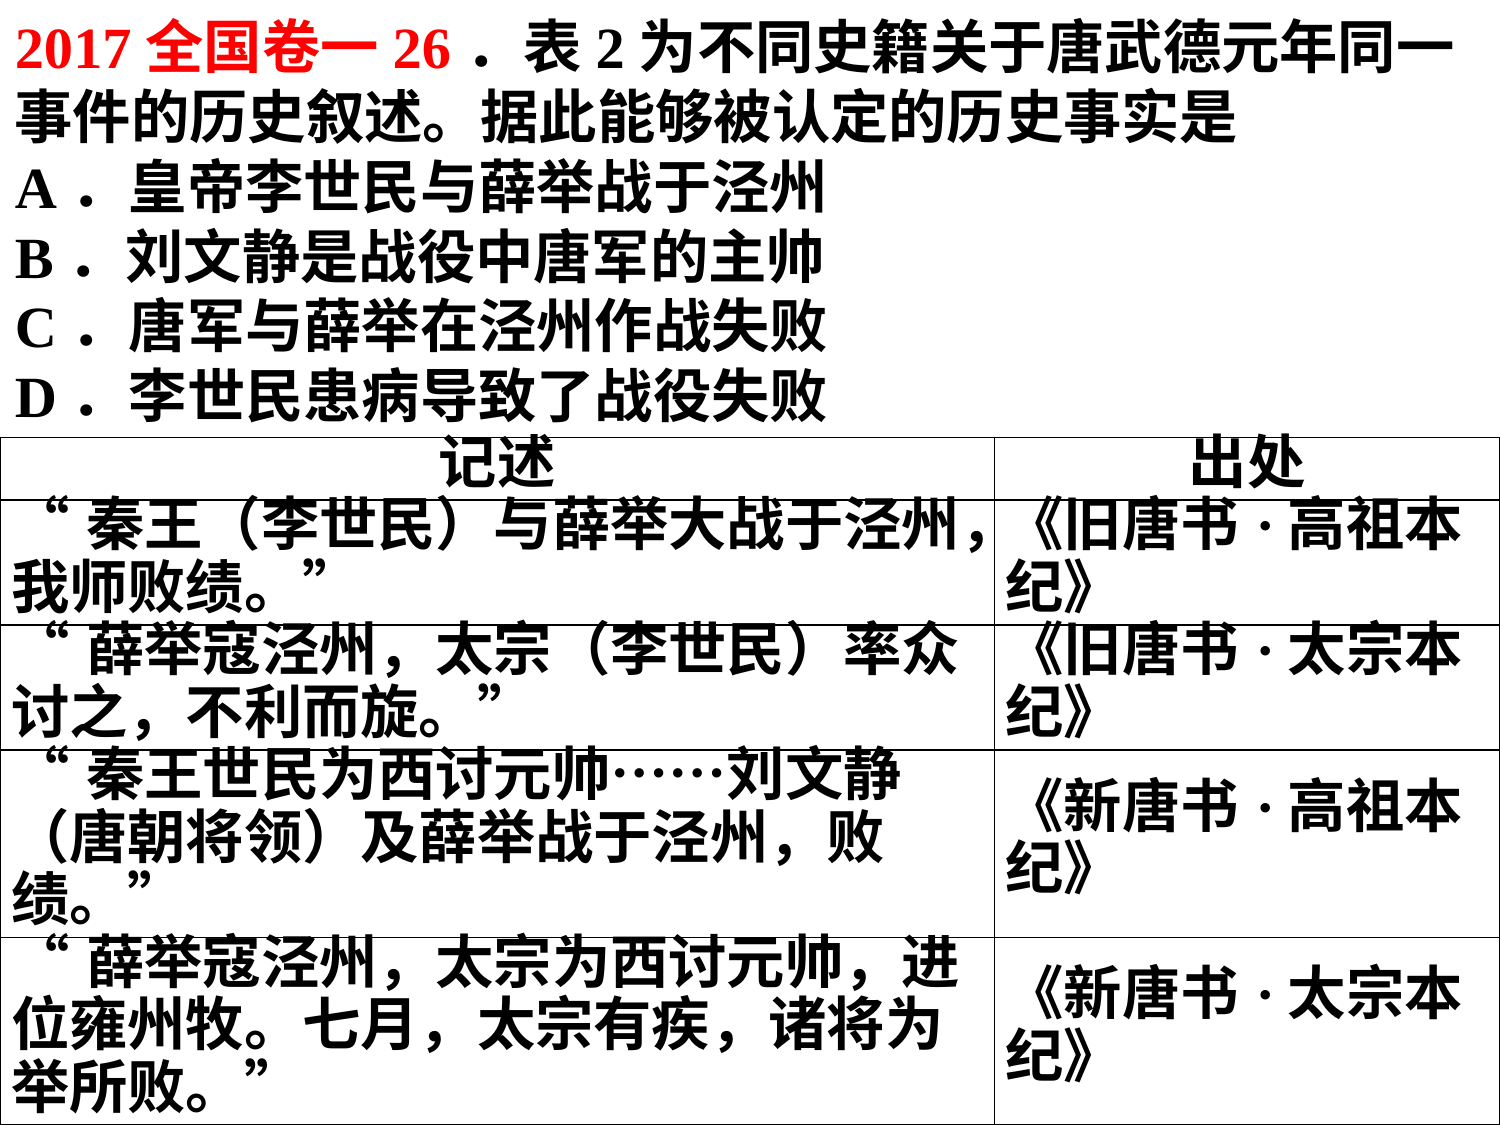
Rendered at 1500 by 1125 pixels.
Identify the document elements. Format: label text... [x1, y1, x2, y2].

table_cell “薛举寇泾州，太宗（李世民）率众讨之，不利而旋。” [1, 626, 994, 749]
table_cell 《旧唐书·高祖本纪》 [995, 501, 1499, 624]
table_header 出处 [995, 438, 1499, 499]
table_cell 《旧唐书·太宗本纪》 [995, 626, 1499, 749]
text_box 2017全国卷一26．表2为不同史籍关于唐武德元年同一事件的历史叙述。据此能够被认定的历史事实是 A．皇帝李世民与薛举战于泾州 B．刘文静是战役中唐军的主帅 C．唐军与薛举在泾州作战失败 D．李世民患病导致了战役失败 [0, 2, 1500, 437]
table_cell 《新唐书·太宗本纪》 [995, 938, 1499, 1124]
table_header 记述 [1, 438, 994, 499]
table_cell “秦王（李世民）与薛举大战于泾州，我师败绩。” [1, 501, 994, 624]
table_cell “秦王世民为西讨元帅……刘文静（唐朝将领）及薛举战于泾州，败绩。” [1, 751, 994, 937]
table_cell “薛举寇泾州，太宗为西讨元帅，进位雍州牧。七月，太宗有疾，诸将为举所败。” [1, 938, 994, 1124]
table_cell 《新唐书·高祖本纪》 [995, 751, 1499, 937]
